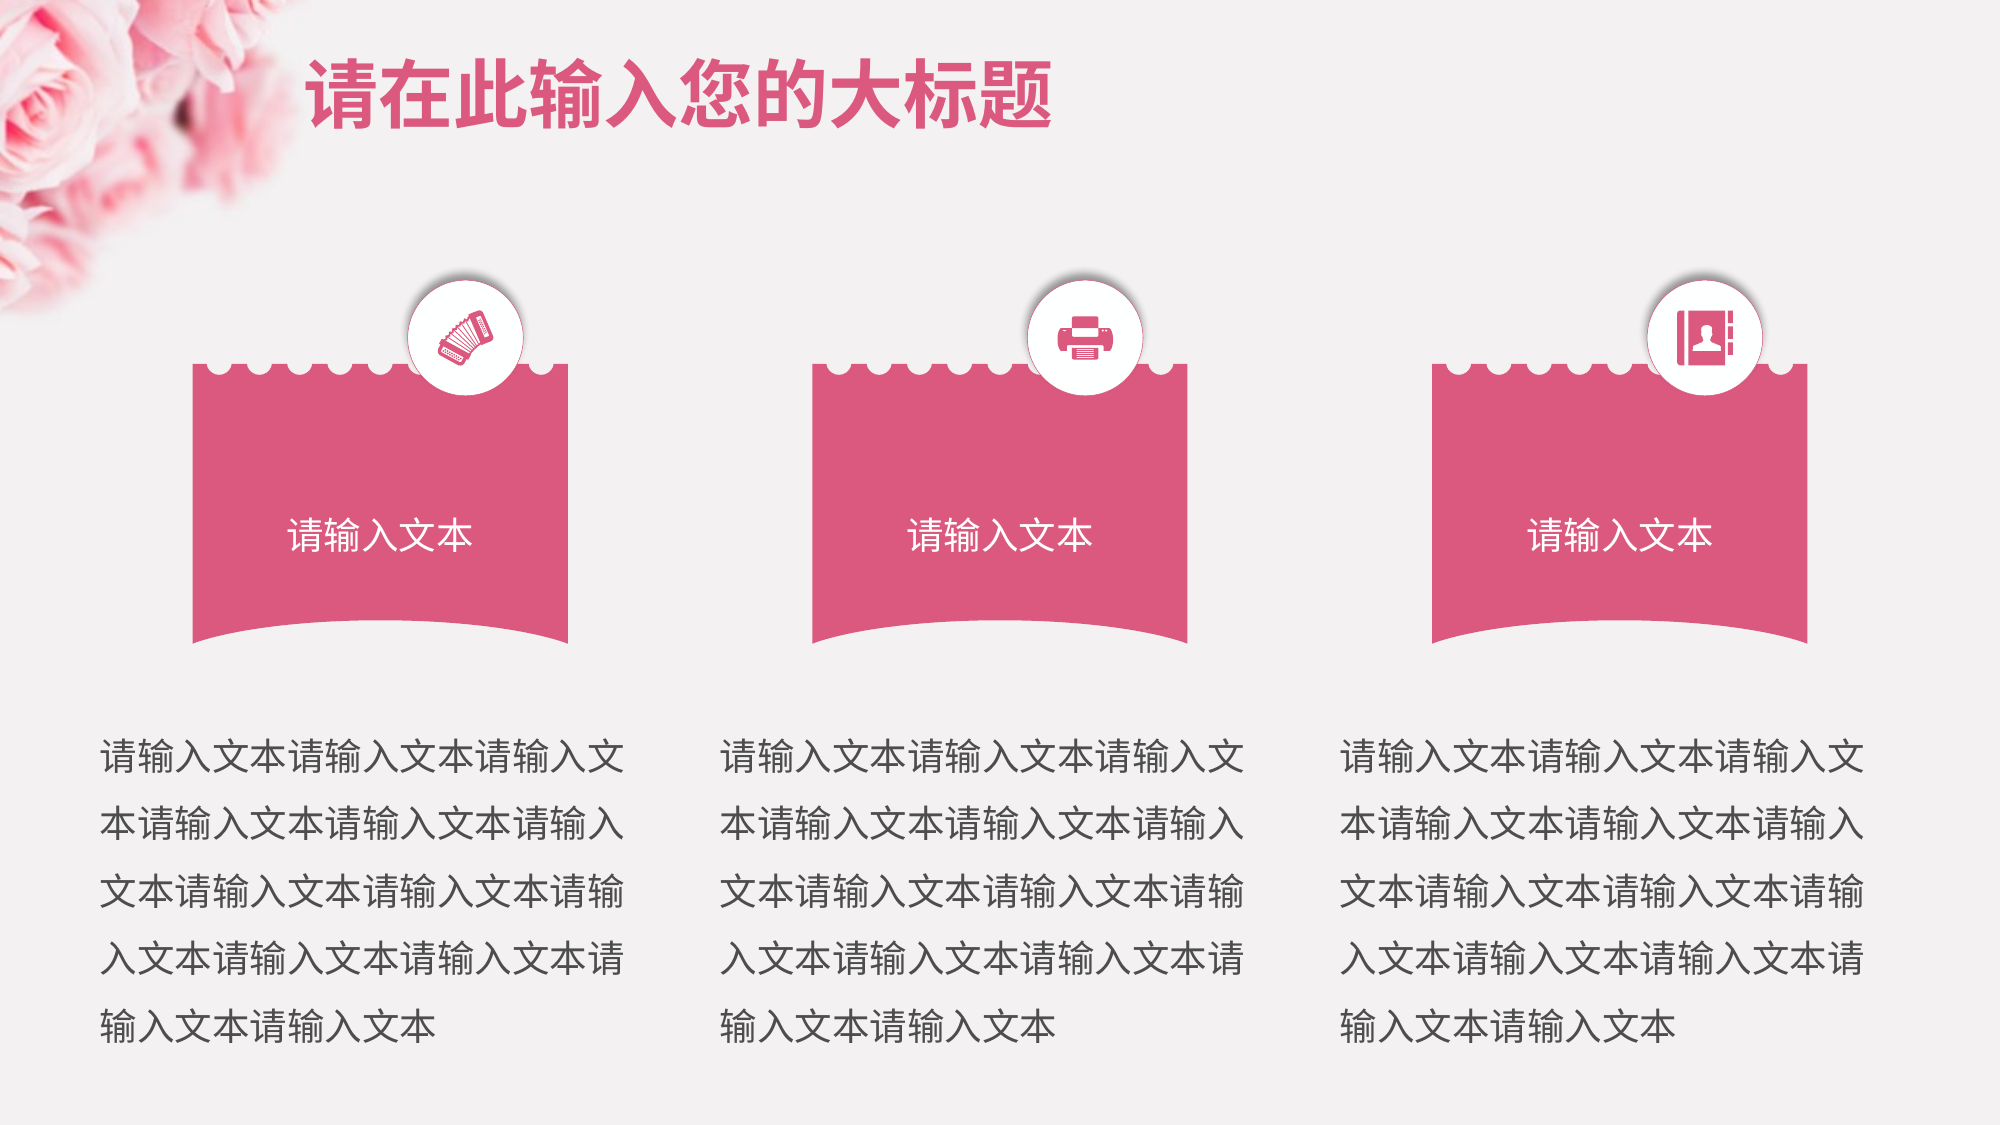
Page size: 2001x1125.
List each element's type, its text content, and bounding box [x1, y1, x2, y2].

picture [0, 0, 2000, 1125]
text_box [406, 279, 525, 397]
text_box [1727, 326, 1733, 339]
title 请在此输入您的大标题 [288, 16, 1876, 182]
text_box [1727, 342, 1733, 355]
text_box [1026, 279, 1145, 397]
text_box 请输入文本 [191, 362, 569, 646]
text_box [1057, 316, 1114, 351]
text_box 请输入文本 [1431, 362, 1809, 646]
text_box [1071, 347, 1099, 360]
text_box 请输入文本请输入文本请输入文本请输入文本请输入文本请输入文本请输入文本请输入文本请输入文本请输入文本请输入文本请输入文本请输入文本 [704, 696, 1296, 1062]
text_box [1677, 310, 1685, 366]
text_box 请输入文本请输入文本请输入文本请输入文本请输入文本请输入文本请输入文本请输入文本请输入文本请输入文本请输入文本请输入文本请输入文本 [84, 696, 676, 1062]
text_box [1646, 279, 1764, 397]
text_box 请输入文本 [811, 362, 1189, 646]
text_box 请输入文本请输入文本请输入文本请输入文本请输入文本请输入文本请输入文本请输入文本请输入文本请输入文本请输入文本请输入文本请输入文本 [1324, 696, 1916, 1062]
text_box [1727, 310, 1733, 324]
text_box [1688, 310, 1726, 366]
text_box [437, 310, 494, 366]
